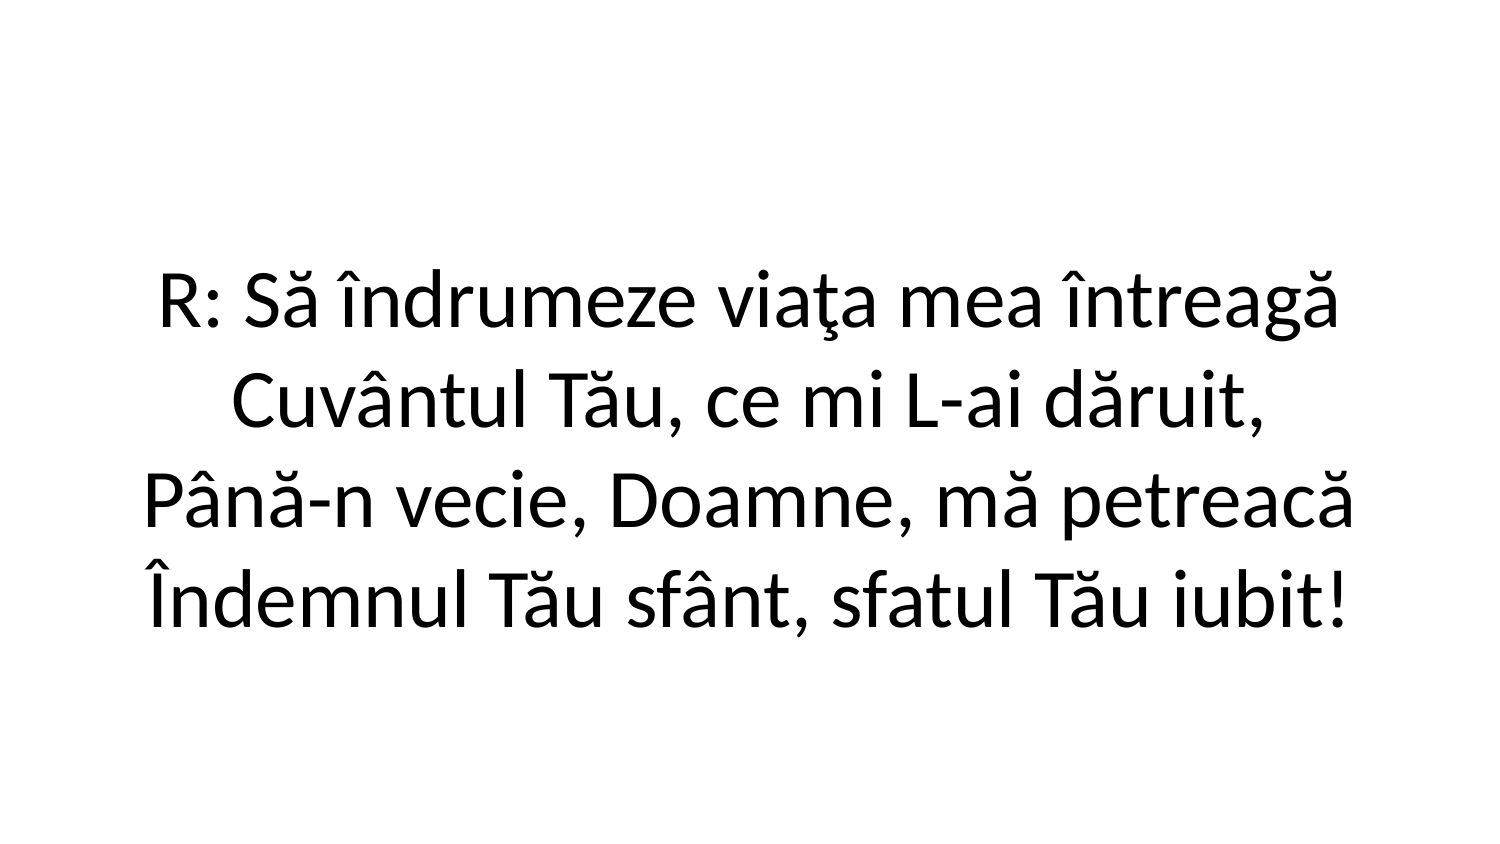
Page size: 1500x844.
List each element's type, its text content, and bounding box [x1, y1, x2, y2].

text_box R: Să îndrumeze viaţa mea întreagă Cuvântul Tău, ce mi L-ai dăruit, Până-n vecie, Doamne, mă petreacă Îndemnul Tău sfânt, sfatul Tău iubit! [127, 192, 1373, 652]
